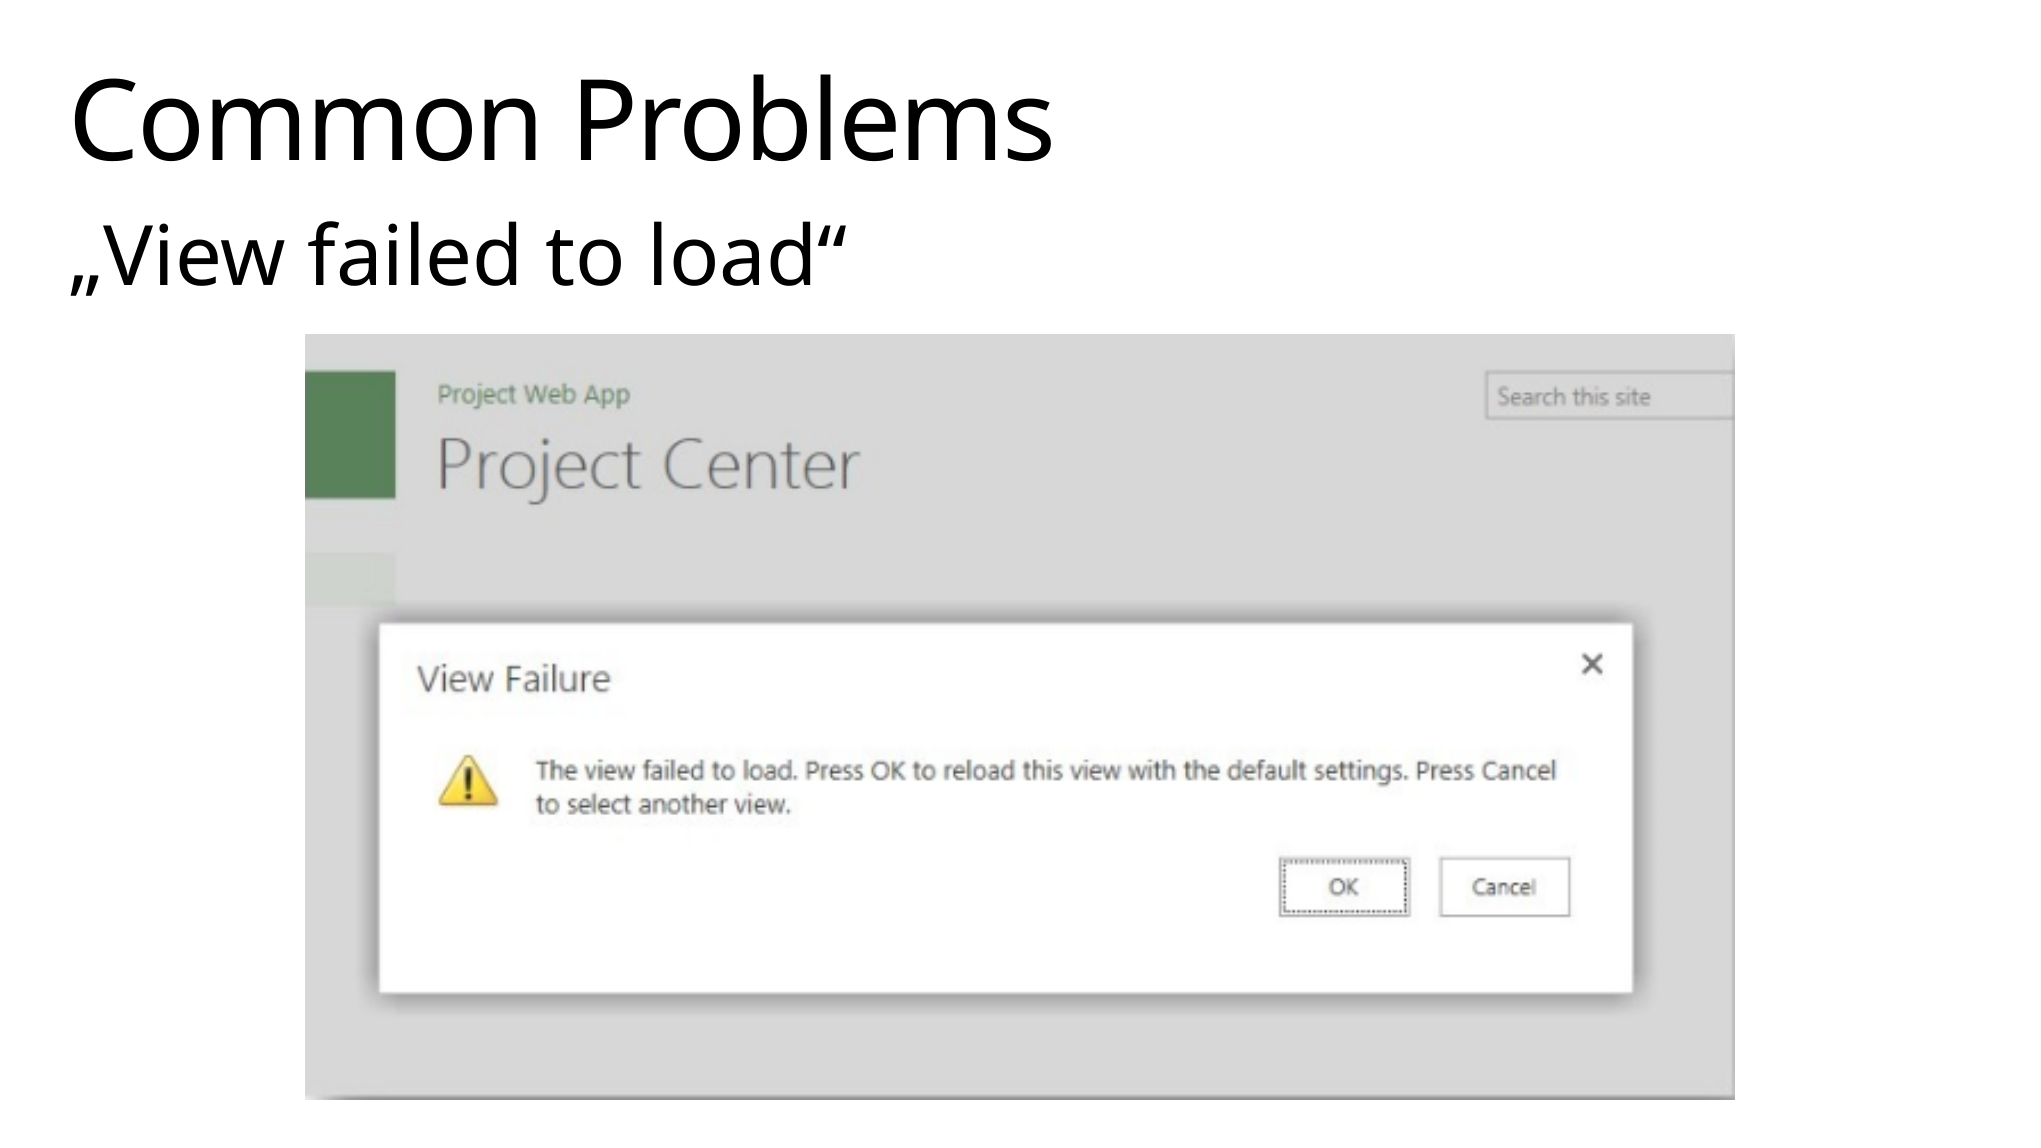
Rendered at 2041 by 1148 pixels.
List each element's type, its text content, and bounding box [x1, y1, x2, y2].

list „View failed to load“ [45, 198, 1996, 321]
picture [305, 334, 1735, 1100]
title Common Problems [45, 48, 1996, 198]
